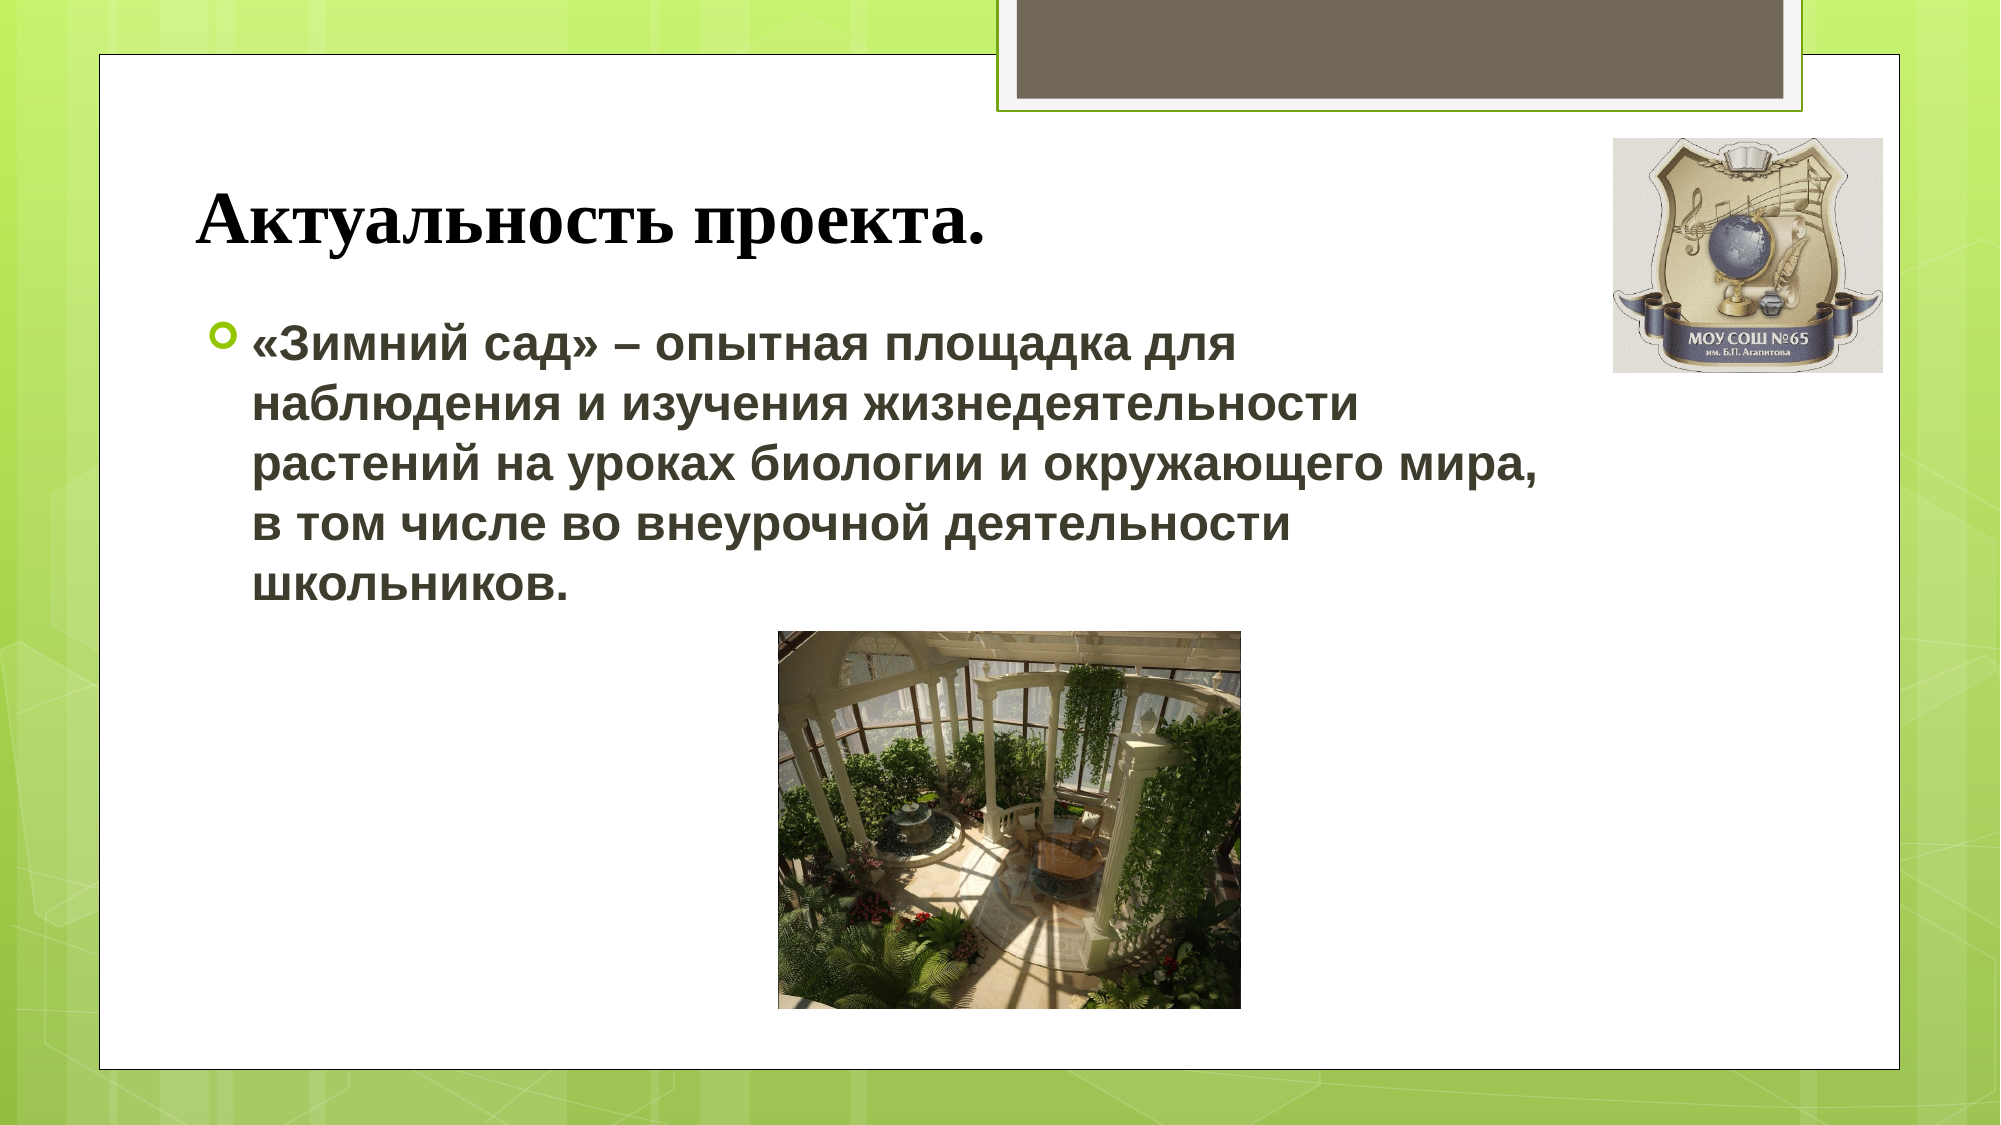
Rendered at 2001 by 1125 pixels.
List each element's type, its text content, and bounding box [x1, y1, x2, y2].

picture [778, 631, 1241, 1009]
list «Зимний сад» – опытная площадка для наблюдения и изучения жизнедеятельности растений на уроках биологии и окружающего мира, в том числе во внеурочной деятельности школьников. [180, 302, 1561, 963]
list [1612, 138, 1883, 373]
title Актуальность проекта. [180, 151, 1607, 267]
